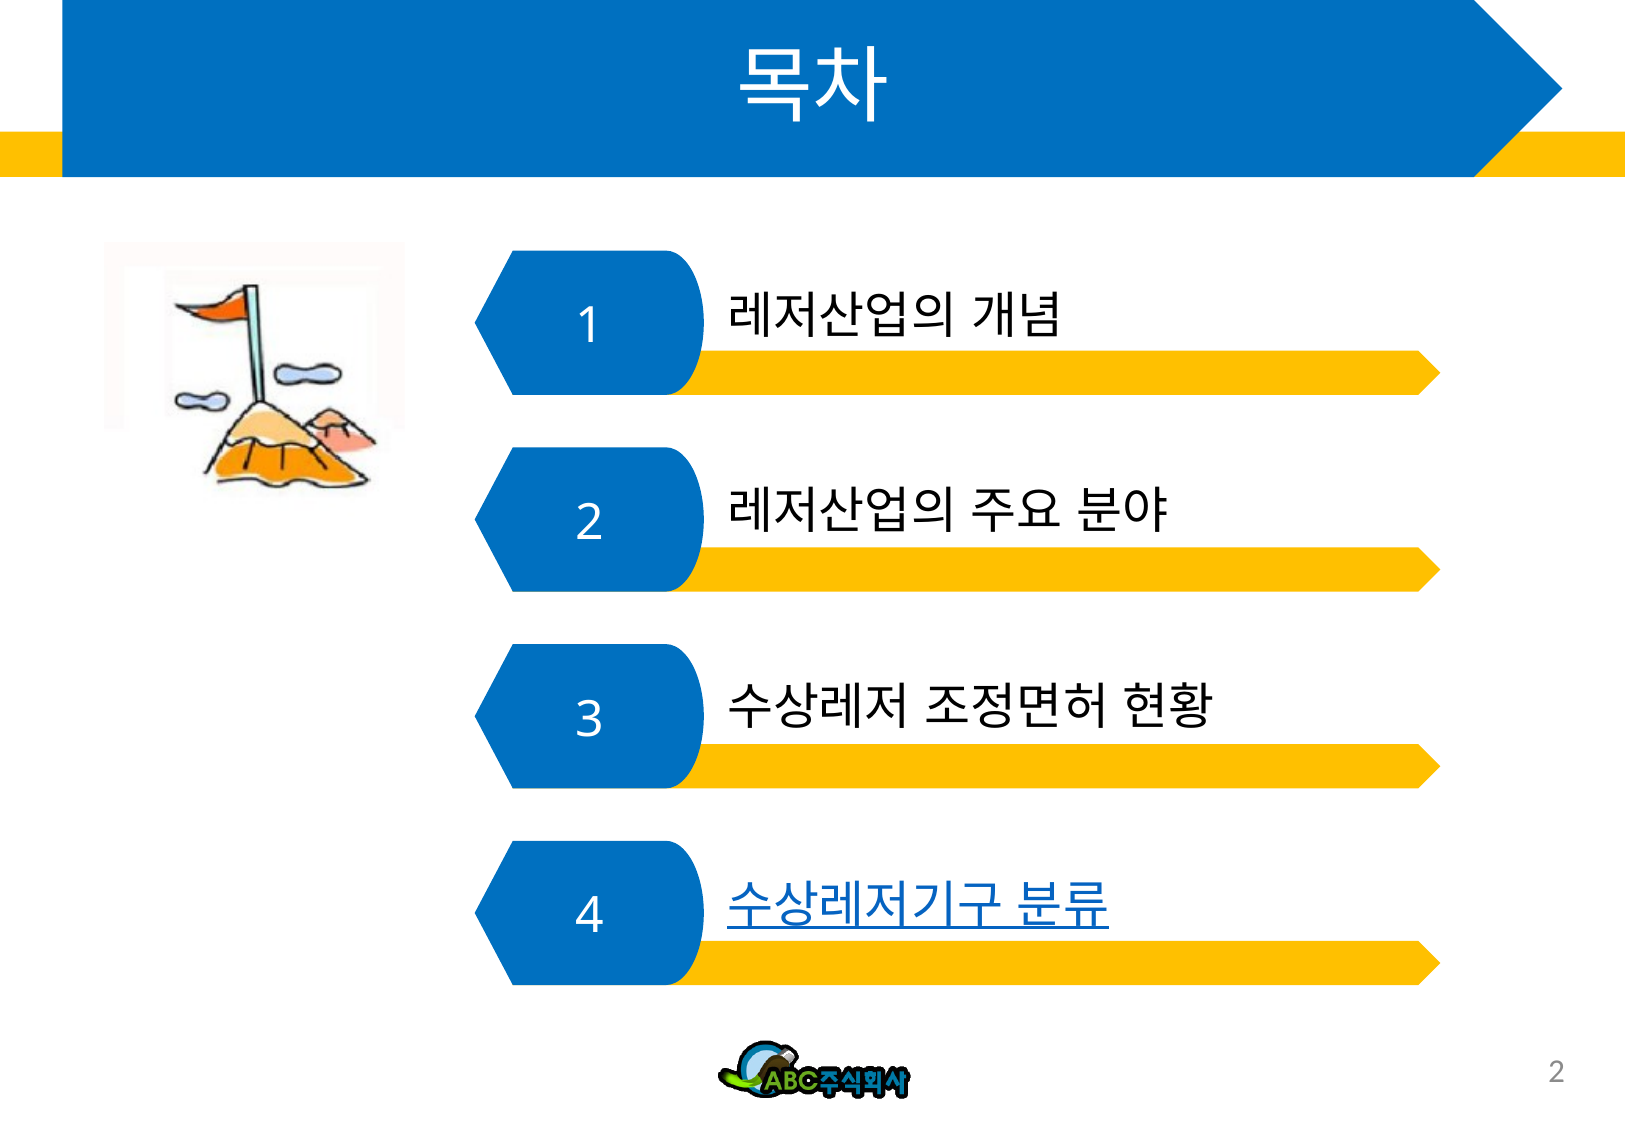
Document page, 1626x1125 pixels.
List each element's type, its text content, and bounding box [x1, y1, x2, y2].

picture [709, 1034, 916, 1103]
text_box [667, 939, 1442, 987]
text_box [671, 546, 1442, 593]
text_box [670, 743, 1442, 790]
text_box 3 [473, 643, 705, 790]
text_box 4 [473, 839, 705, 987]
text_box 레저산업의 개념 [712, 275, 1454, 351]
picture [104, 241, 405, 530]
slide_number 2 [1214, 1039, 1580, 1100]
title 목차 [0, 0, 1625, 177]
text_box [672, 349, 1442, 396]
text_box 2 [473, 446, 705, 593]
text_box 레저산업의 주요 분야 [712, 471, 1454, 547]
text_box 수상레저기구 분류 [712, 864, 1454, 952]
text_box 1 [473, 249, 705, 396]
text_box 수상레저 조정면허 현황 [712, 667, 1454, 742]
